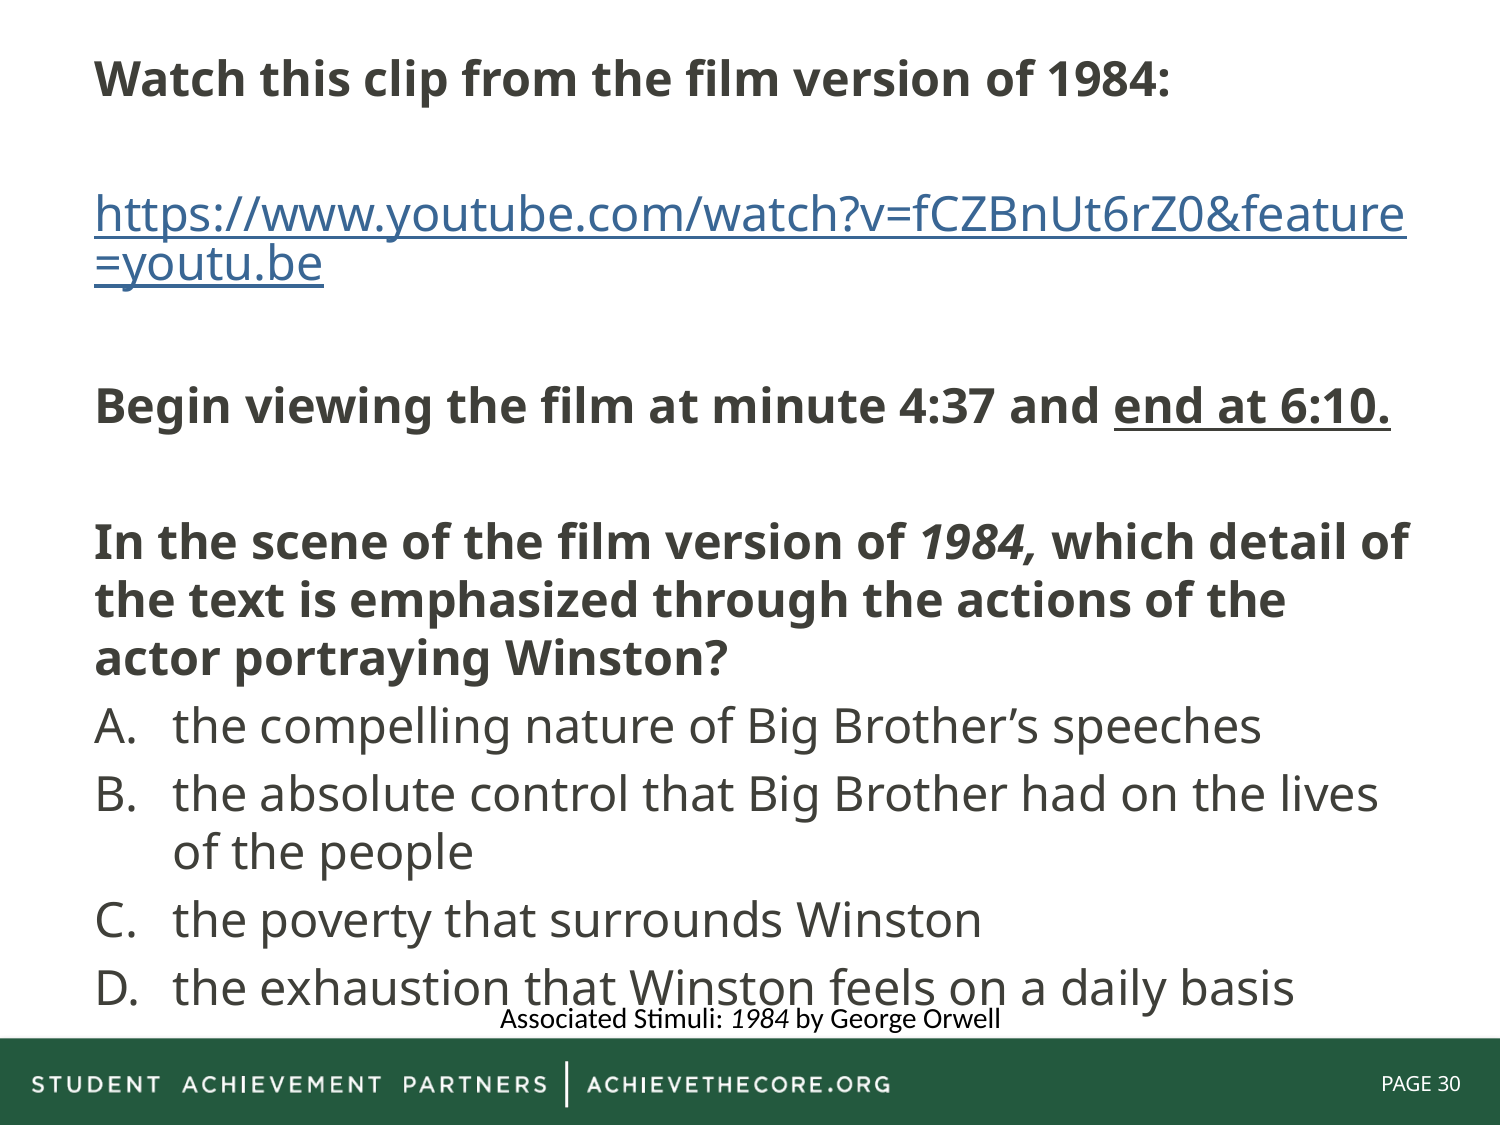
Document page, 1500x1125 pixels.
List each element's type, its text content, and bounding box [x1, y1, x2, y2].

text_box Associated Stimuli: 1984 by George Orwell [485, 992, 1017, 1043]
list Watch this clip from the film version of 1984: https://www.youtube.com/watch?v=fCZBnUt6rZ0&feature=youtu.be Begin viewing the film at minute 4:37 and end at 6:10. In the scene of the film version of 1984, which detail of the text is emphasized through the actions of the actor portraying Winston? the compelling nature of Big Brother’s speeches the absolute control that Big Brother had on the lives of the people the poverty that surrounds Winston the exhaustion that Winston feels on a daily basis [79, 40, 1430, 1005]
